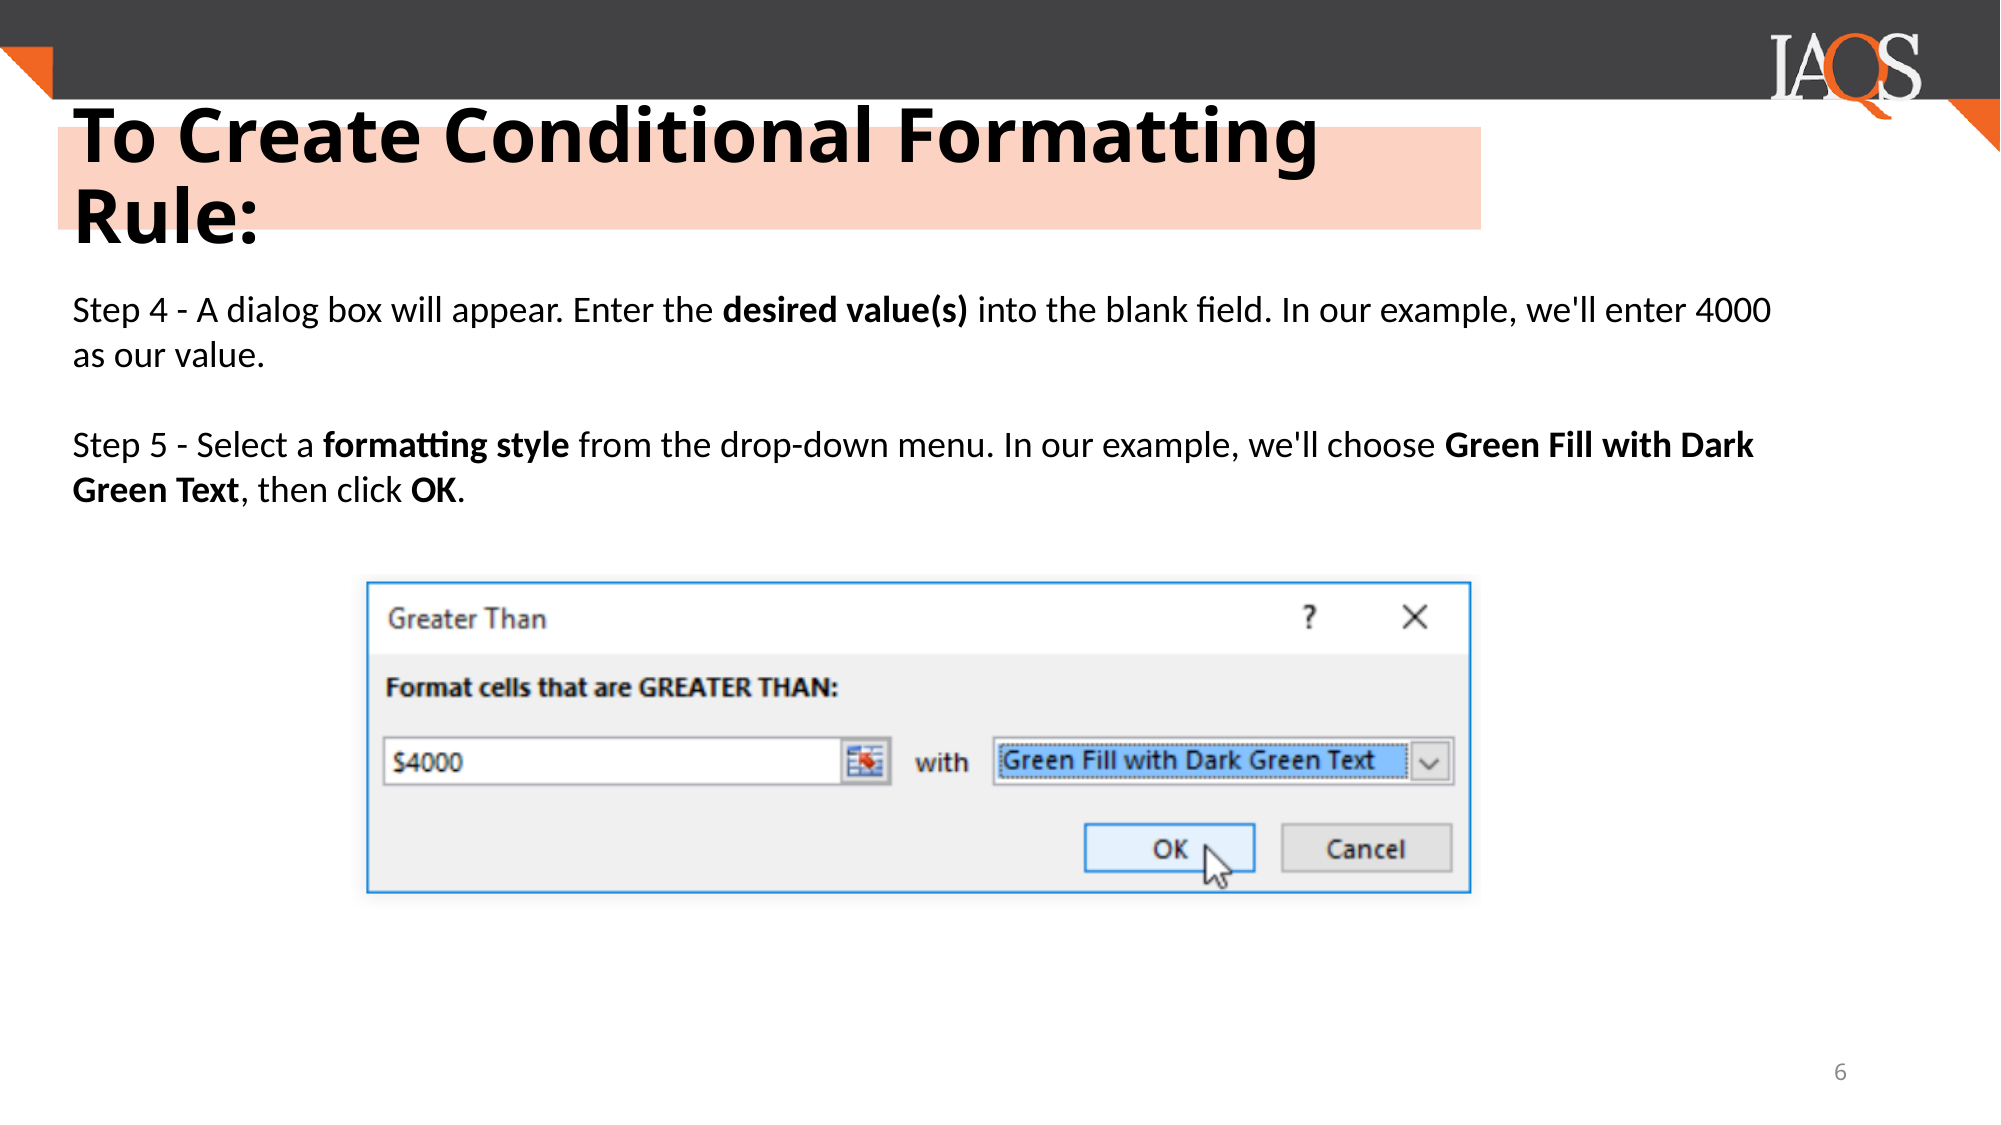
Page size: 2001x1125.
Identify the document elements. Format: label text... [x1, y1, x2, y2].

text_box Step 4 - A dialog box will appear. Enter the desired value(s) into the blank field. In our example, we'll enter 4000 as our value. Step 5 - Select a formatting style from the drop-down menu. In our example, we'll choose Green Fill with Dark Green Text, then click OK. [57, 277, 1788, 518]
picture [350, 574, 1482, 908]
picture [0, 0, 2000, 152]
title To Create Conditional Formatting Rule: [57, 126, 1481, 230]
slide_number ‹#› [1412, 1042, 1863, 1103]
